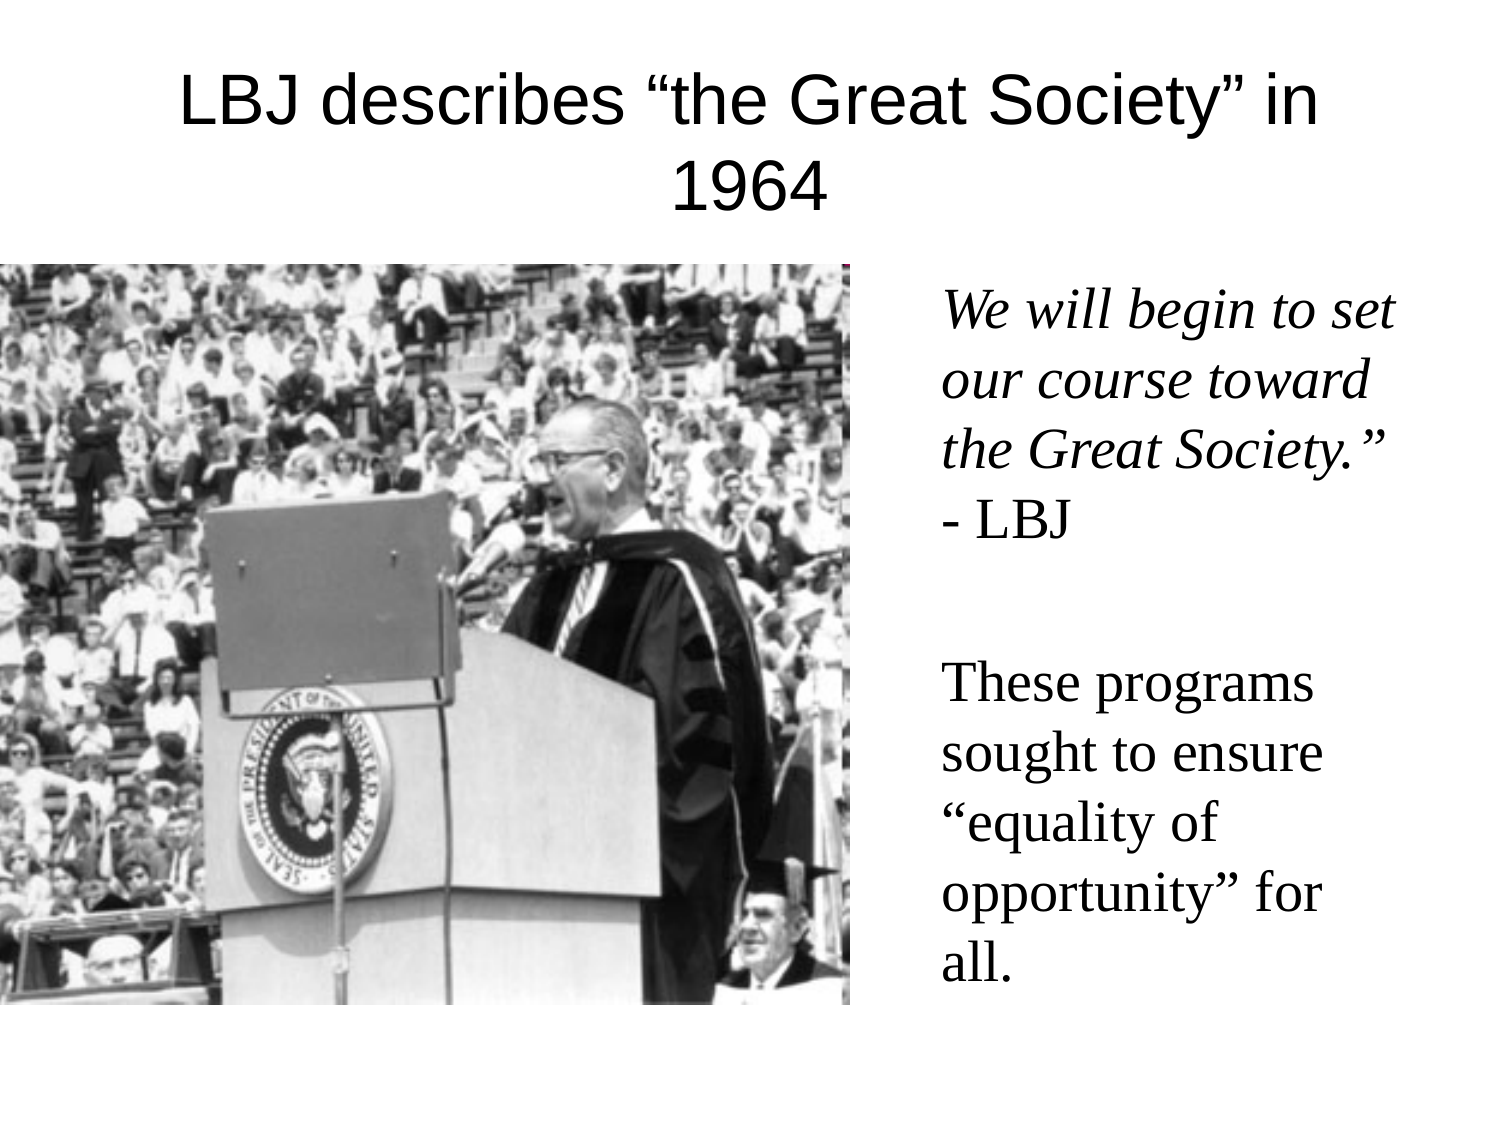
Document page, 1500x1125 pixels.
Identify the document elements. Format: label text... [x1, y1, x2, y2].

picture [0, 264, 851, 1006]
list We will begin to set our course toward the Great Society.” - LBJ These programs sought to ensure “equality of opportunity” for all. [926, 262, 1425, 1005]
title LBJ describes “the Great Society” in 1964 [75, 45, 1425, 233]
